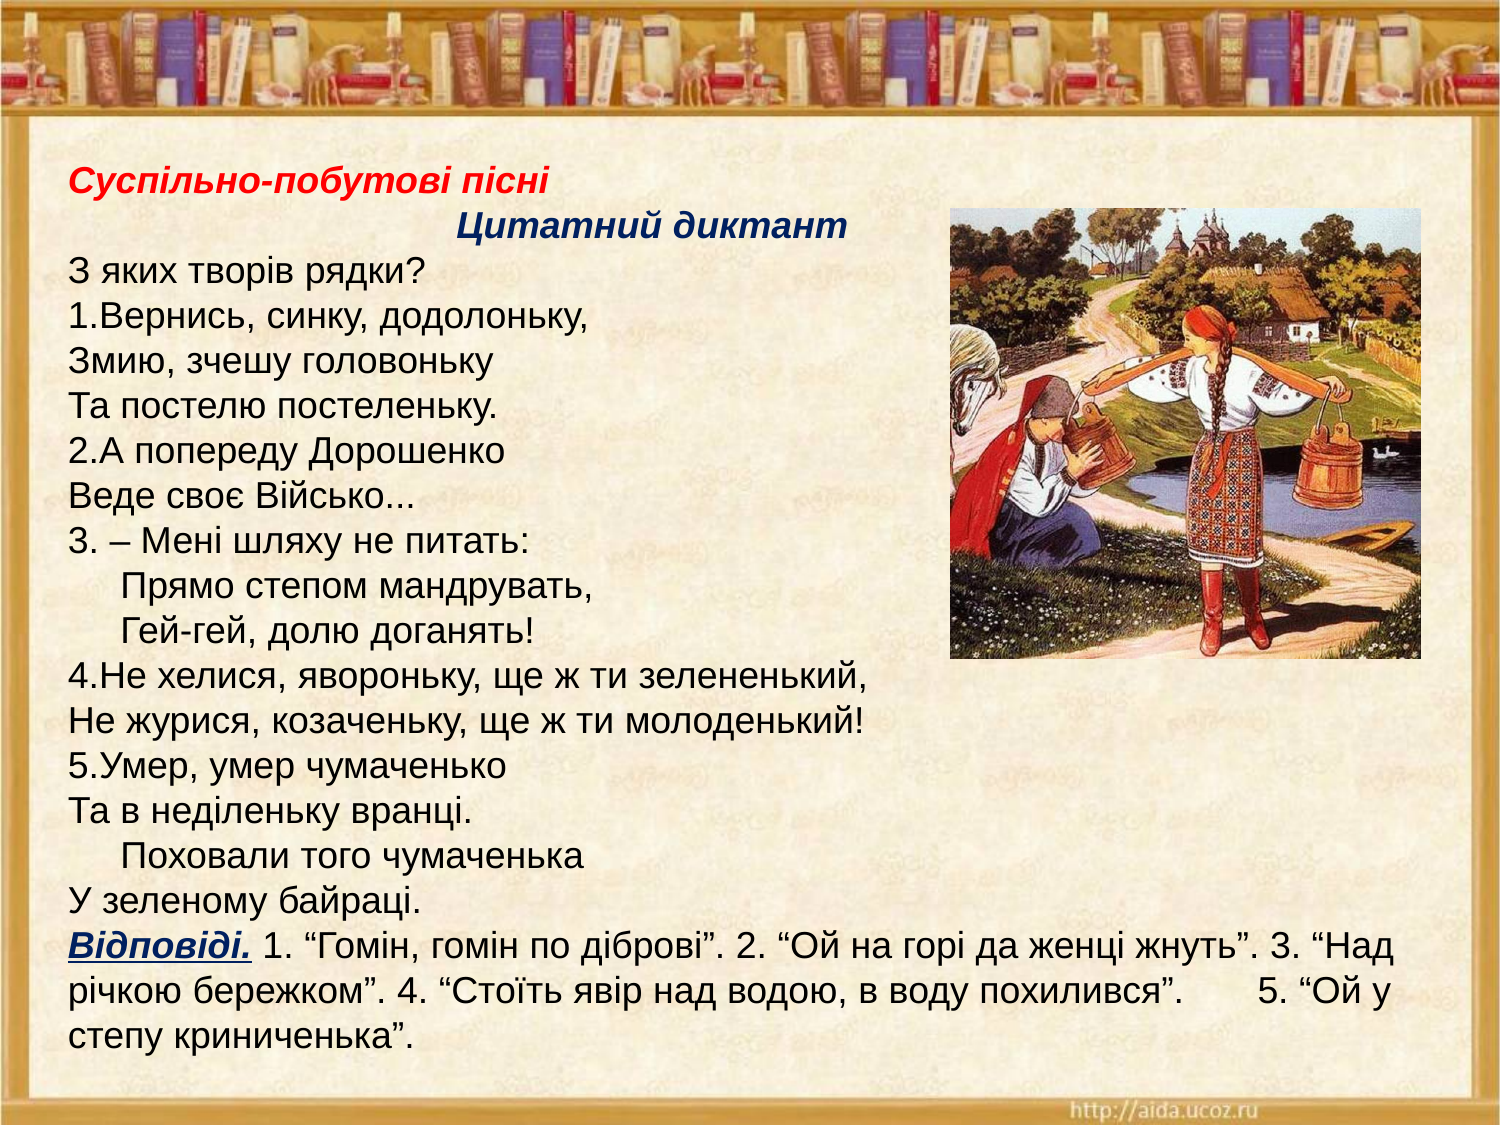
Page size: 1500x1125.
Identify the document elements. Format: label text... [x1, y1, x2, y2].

text_box Суспільно-побутові пісні Цитатний диктант З яких творів рядки? 1.Вернись, синку, додолоньку, Змию, зчешу головоньку Та постелю постеленьку. 2.А попереду Дорошенко Веде своє Військо... 3. – Мені шляху не питать: Прямо степом мандрувать, Гей-гей, долю доганять! 4.Не хелися, явороньку, ще ж ти зелененький, Не журися, козаченьку, ще ж ти молоденький! 5.Умер, умер чумаченько Та в неділеньку вранці. Поховали того чумаченька У зеленому байраці. Відповіді. 1. “Гомін, гомін по діброві”. 2. “Ой на горі да женці жнуть”. 3. “Над річкою бережком”. 4. “Стоїть явір над водою, в воду похилився”. 5. “Ой у степу криниченька”. [53, 148, 1447, 1064]
picture [0, 0, 1500, 1125]
